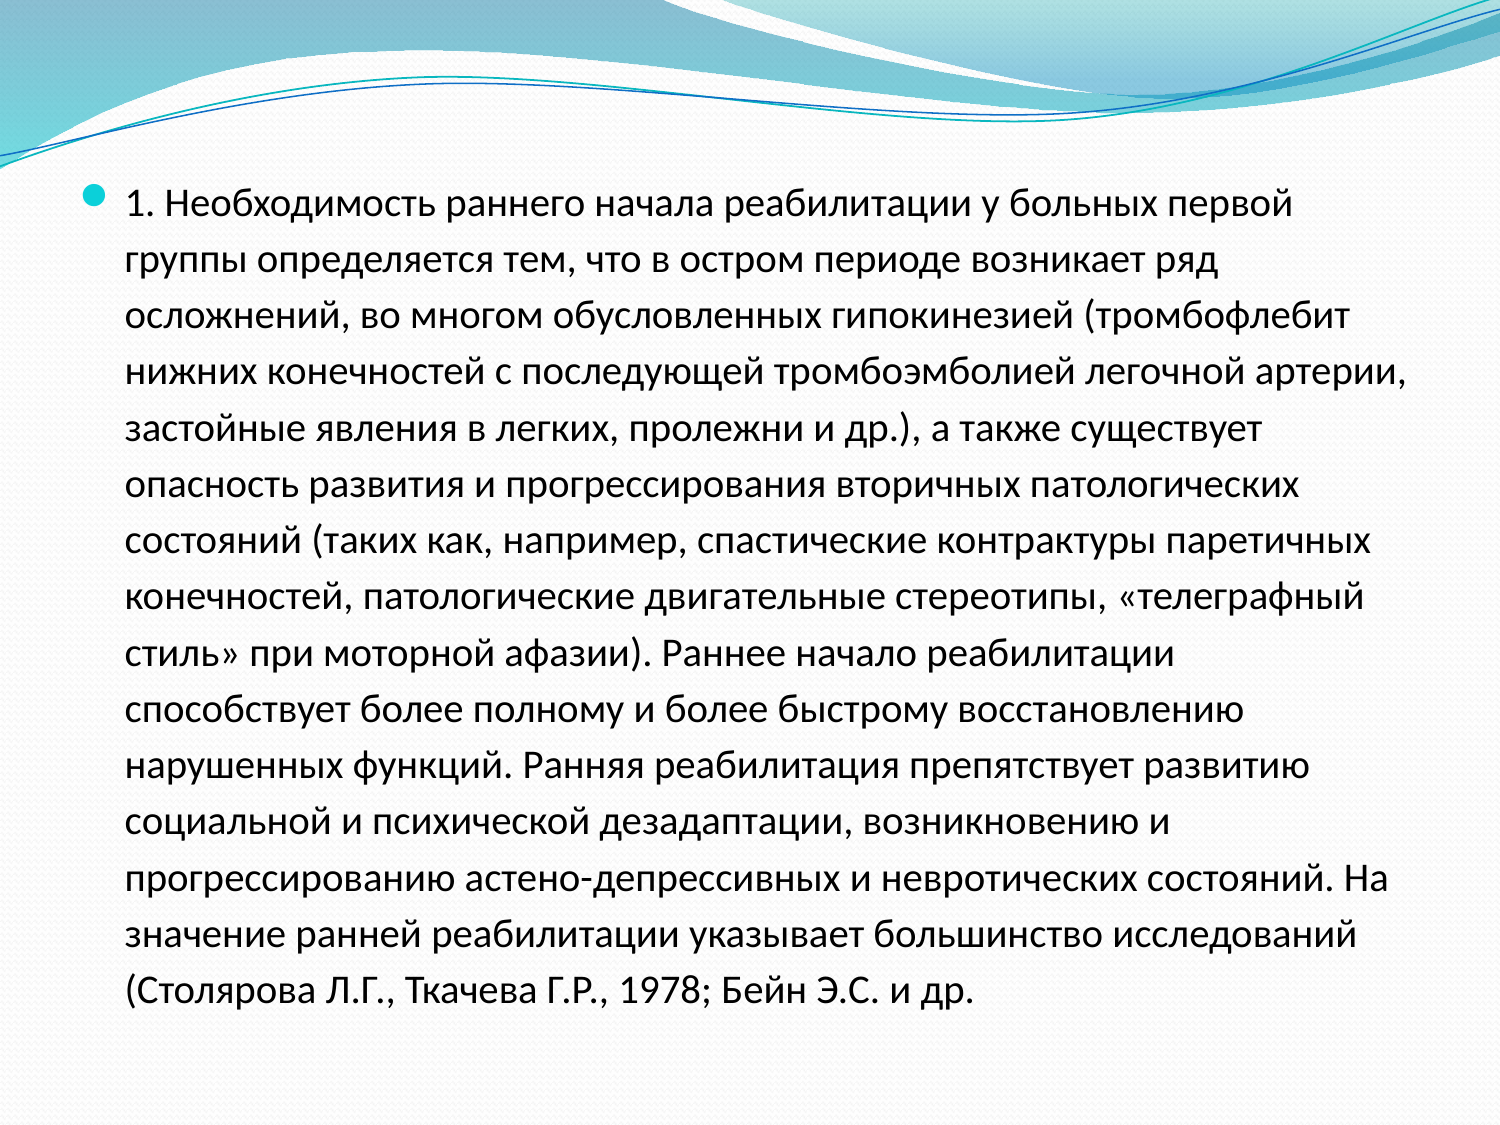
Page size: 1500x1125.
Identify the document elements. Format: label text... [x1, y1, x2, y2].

list 1. Необходимость раннего начала реабилитации у больных первой группы определяется тем, что в остром периоде возникает ряд осложнений, во многом обусловленных гипокинезией (тромбофлебит нижних конечностей с последующей тромбоэмболией легочной артерии, застойные явления в легких, пролежни и др.), а также существует опасность развития и прогрессирования вторичных патологических состояний (таких как, например, спастические контрактуры паретичных конечностей, патологические двигательные стереотипы, «телеграфный стиль» при моторной афазии). Раннее начало реабилитации способствует более полному и более быстрому восстановлению нарушенных функций. Ранняя реабилитация препятствует развитию социальной и психической дезадаптации, возникновению и прогрессированию астено-депрессивных и невротических состояний. На значение ранней реабилитации указывает большинство исследований (Столярова Л.Г., Ткачева Г.Р., 1978; Бейн Э.С. и др. [64, 160, 1425, 1038]
